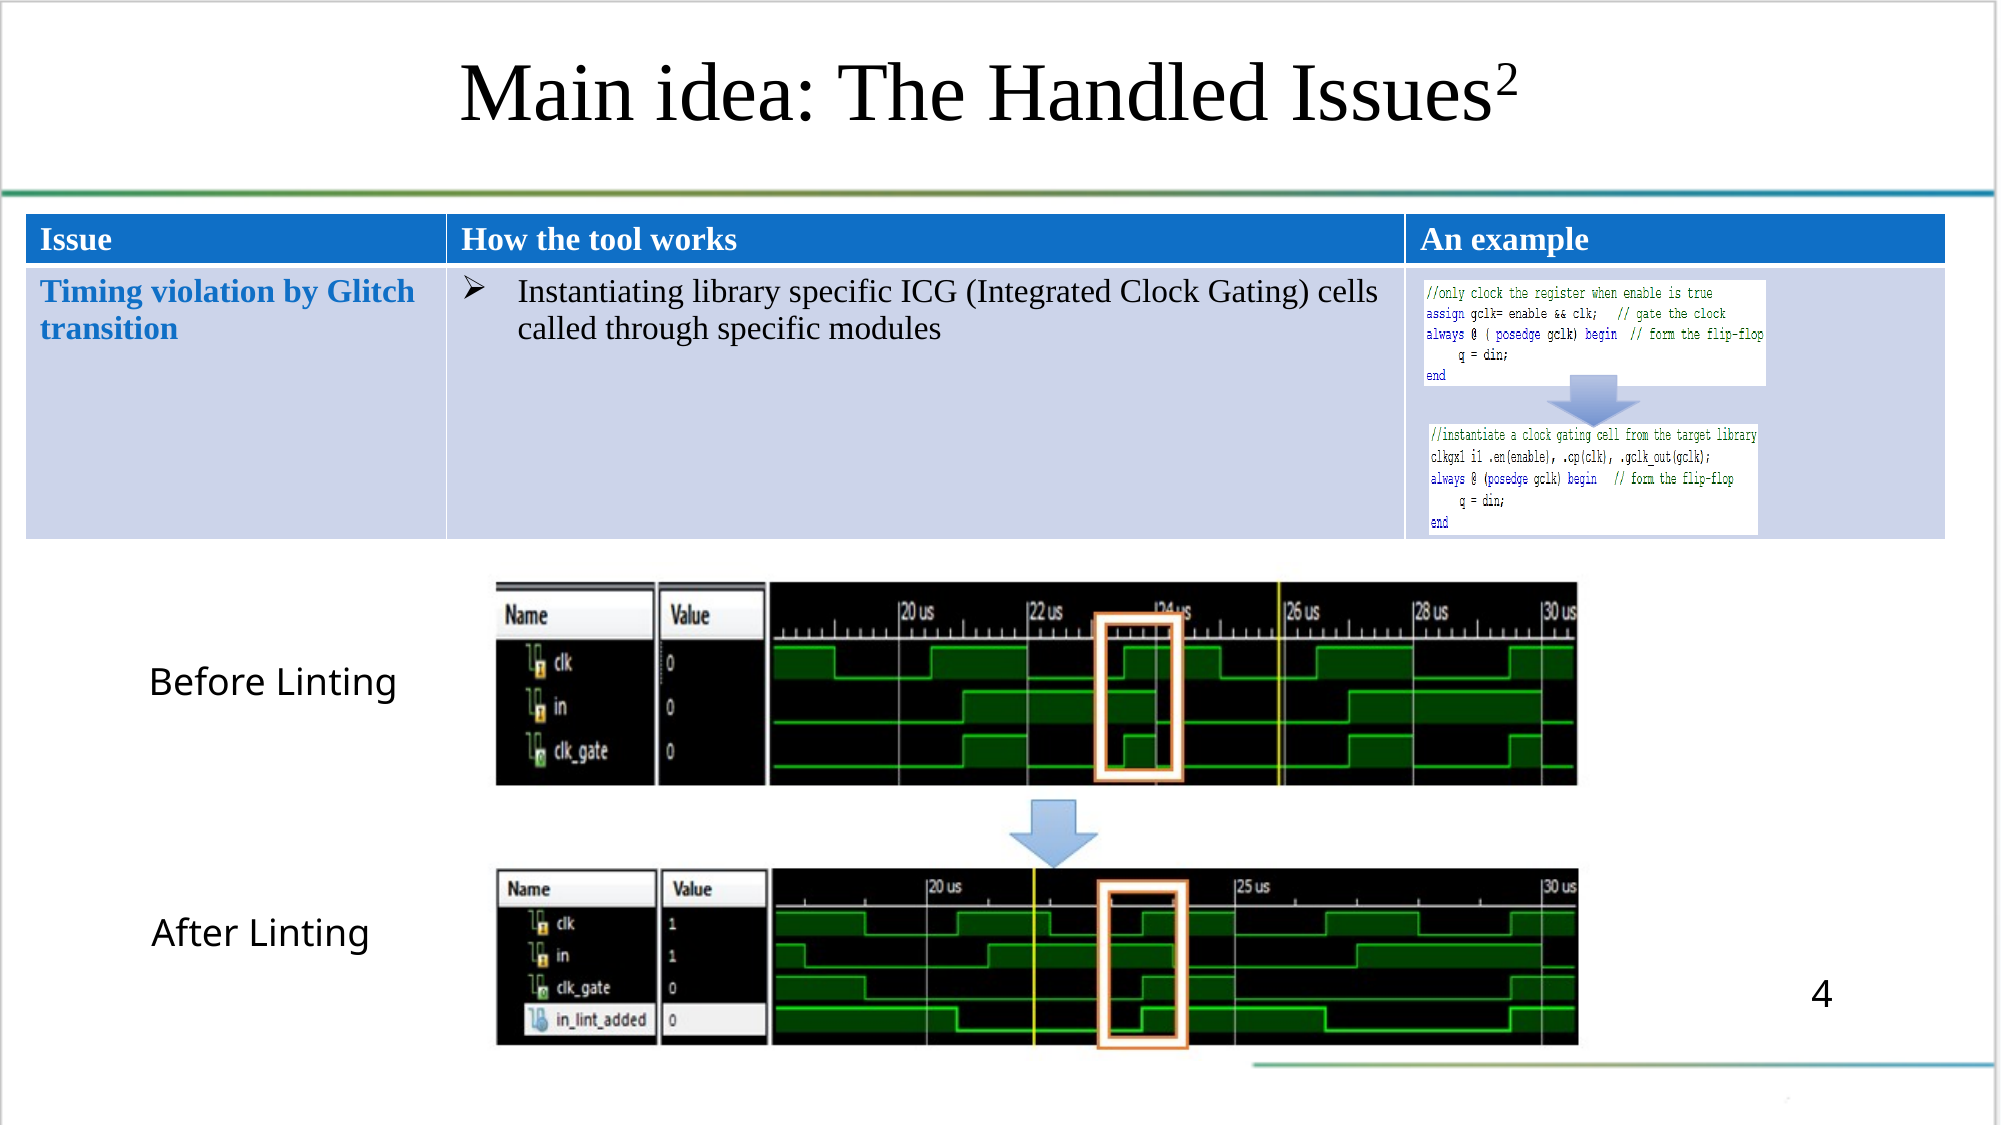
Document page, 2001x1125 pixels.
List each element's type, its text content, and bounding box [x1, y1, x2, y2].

picture [0, 175, 2000, 1125]
text_box 4 [1796, 962, 1887, 1023]
table_cell Instantiating library specific ICG (Integrated Clock Gating) cells called through specific modules [447, 268, 1404, 539]
table_header How the tool works [447, 214, 1404, 263]
table_cell [1406, 268, 1945, 539]
text_box Before Linting [133, 650, 413, 710]
table_header An example [1406, 214, 1945, 263]
title Main idea: The Handled Issues2 [0, 0, 2000, 175]
text_box After Linting [136, 901, 386, 962]
text_box [1546, 386, 1641, 423]
table_cell Timing violation by Glitch transition [26, 268, 446, 539]
table_header Issue [26, 214, 446, 263]
